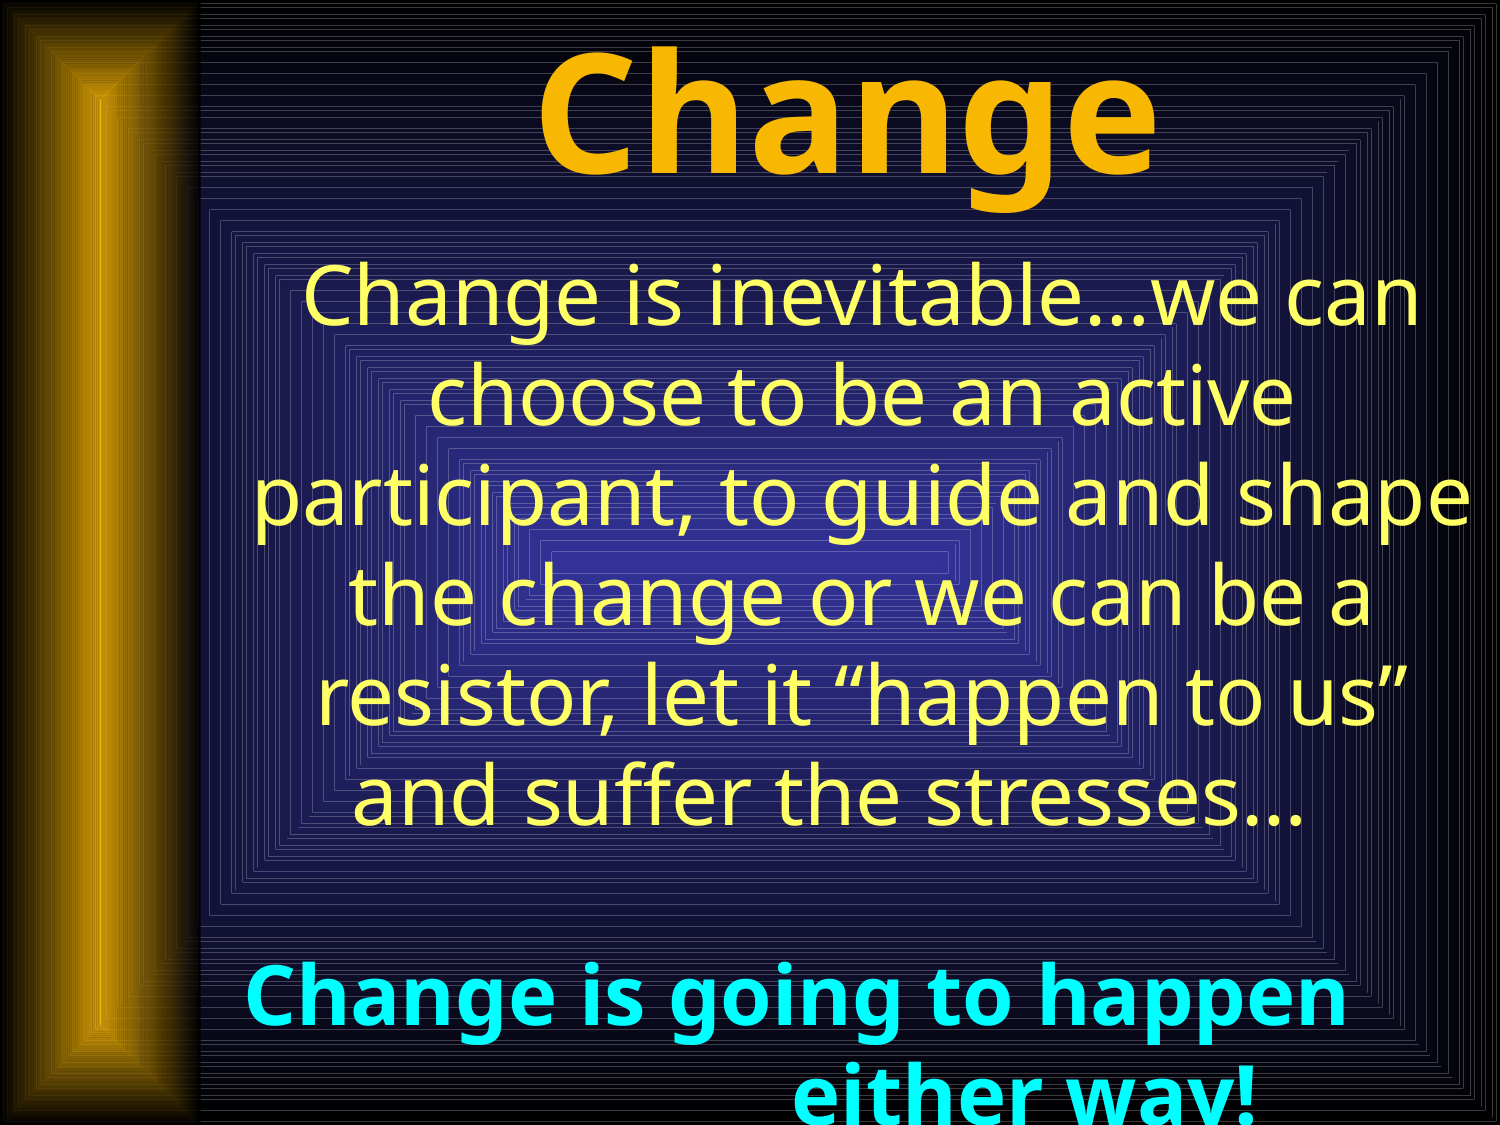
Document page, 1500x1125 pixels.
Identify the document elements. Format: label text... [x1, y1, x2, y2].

text_box Change Change is inevitable…we can choose to be an active participant, to guide and shape the change or we can be a resistor, let it “happen to us” and suffer the stresses… Change is going to happen either way! [224, 0, 1500, 1125]
